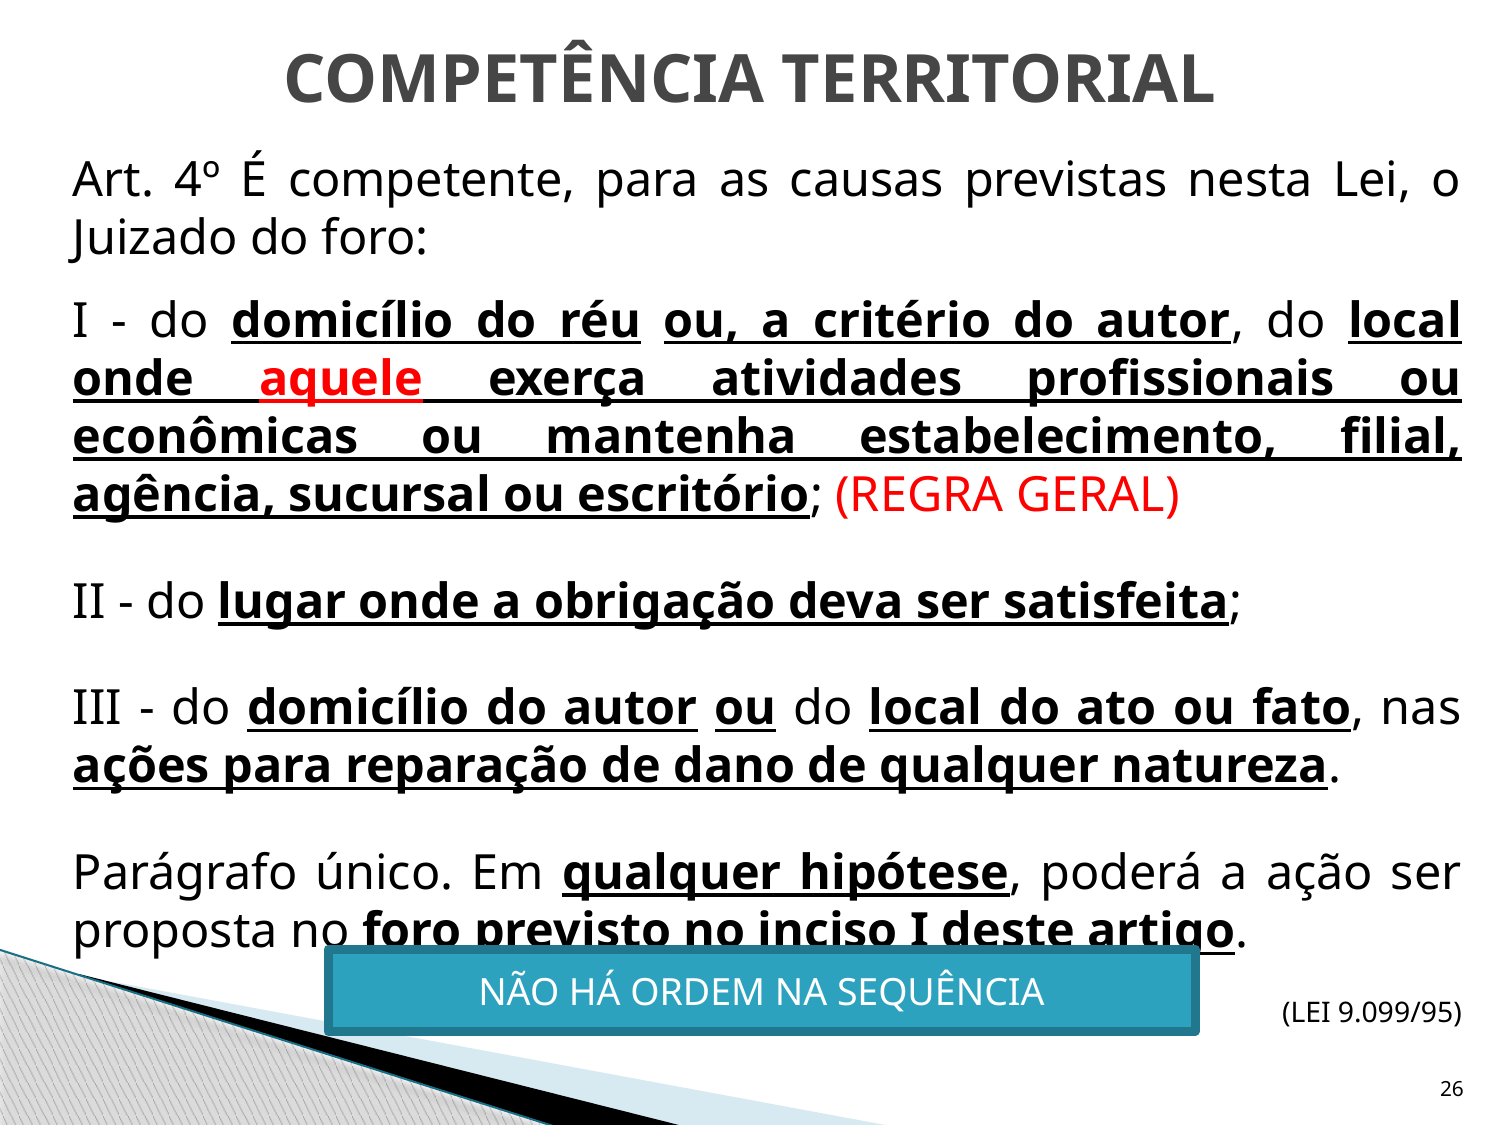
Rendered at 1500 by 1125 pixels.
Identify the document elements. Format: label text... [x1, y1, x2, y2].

list Art. 4º É competente, para as causas previstas nesta Lei, o Juizado do foro: I - do domicílio do réu ou, a critério do autor, do local onde aquele exerça atividades profissionais ou econômicas ou mantenha estabelecimento, filial, agência, sucursal ou escritório; (REGRA GERAL) II - do lugar onde a obrigação deva ser satisfeita; III - do domicílio do autor ou do local do ato ou fato, nas ações para reparação de dano de qualquer natureza. Parágrafo único. Em qualquer hipótese, poderá a ação ser proposta no foro previsto no inciso I deste artigo. (LEI 9.099/95) [0, 153, 1477, 1125]
title COMPETÊNCIA TERRITORIAL [0, 0, 1500, 153]
text_box NÃO HÁ ORDEM NA SEQUÊNCIA [324, 945, 1200, 1036]
slide_number 26 [1418, 1051, 1479, 1112]
